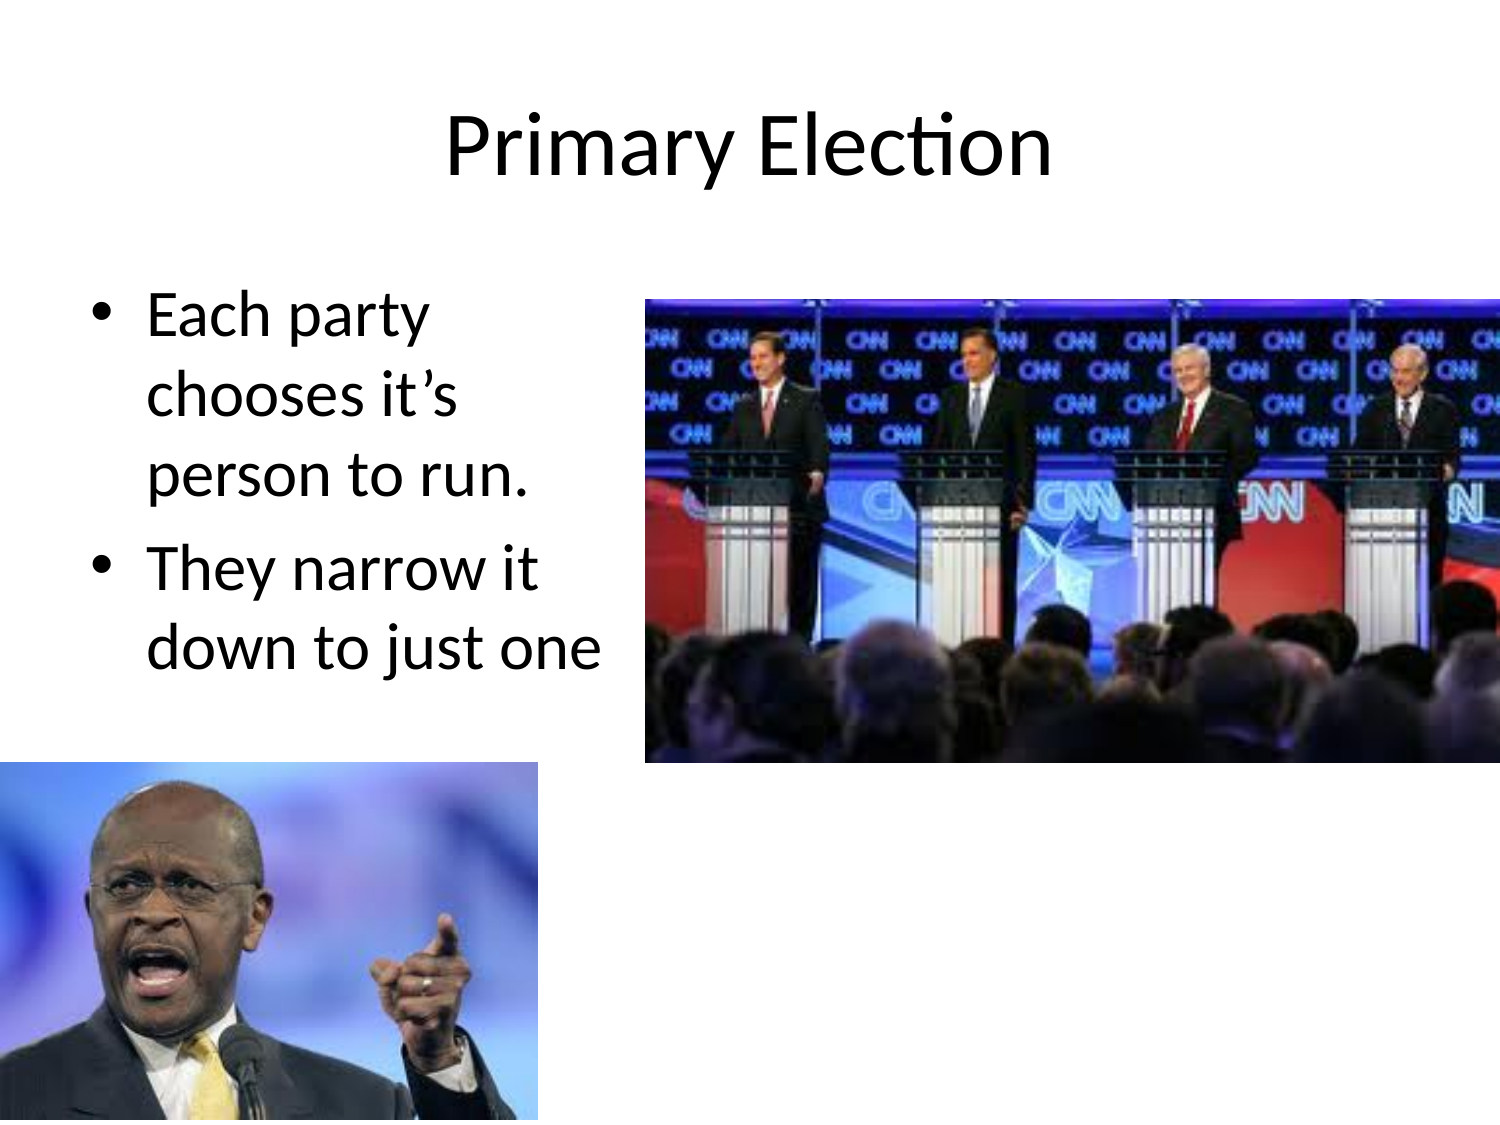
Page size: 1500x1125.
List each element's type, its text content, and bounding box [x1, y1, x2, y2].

picture [0, 762, 538, 1121]
picture [644, 299, 1500, 763]
title Primary Election [75, 45, 1425, 233]
list Each party chooses it’s person to run. They narrow it down to just one [75, 262, 625, 1005]
